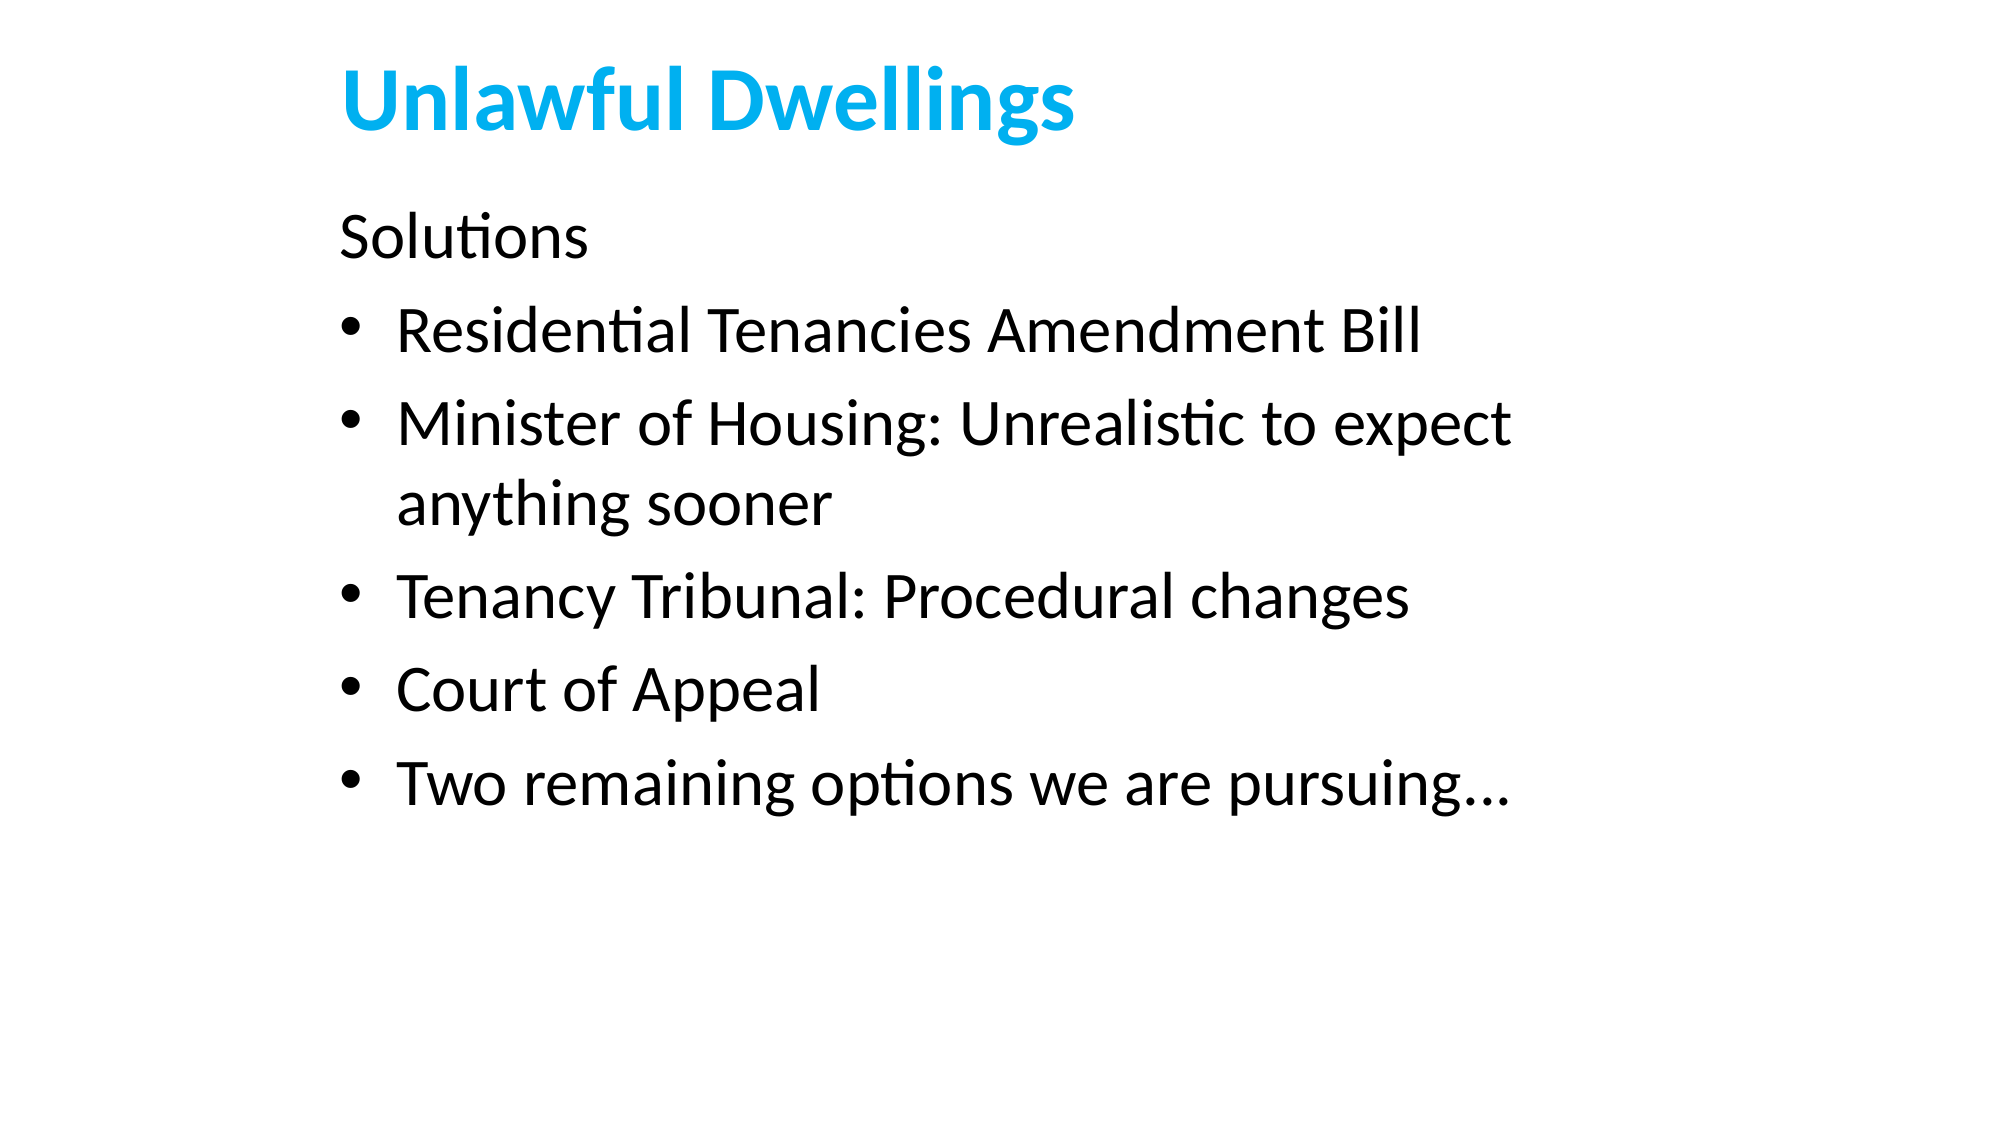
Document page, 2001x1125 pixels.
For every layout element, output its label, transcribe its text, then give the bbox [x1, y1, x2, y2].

list Solutions Residential Tenancies Amendment Bill Minister of Housing: Unrealistic to expect anything sooner Tenancy Tribunal: Procedural changes Court of Appeal Two remaining options we are pursuing... [324, 184, 1675, 1005]
title Unlawful Dwellings [326, 0, 1677, 188]
